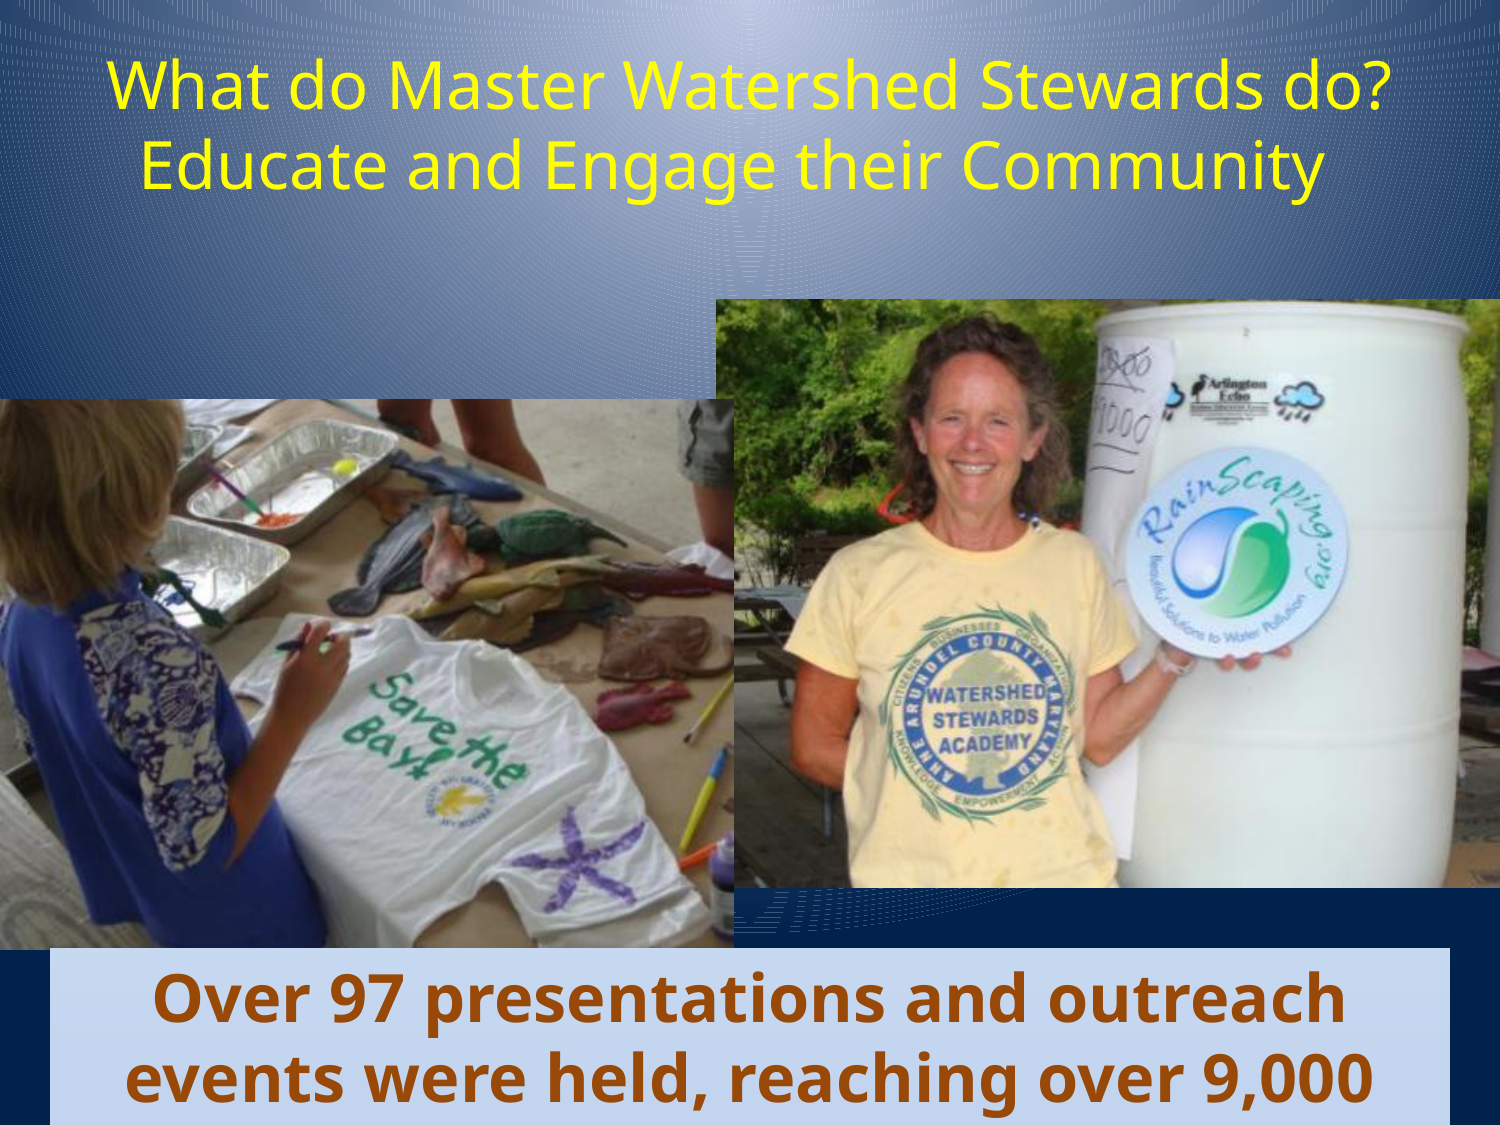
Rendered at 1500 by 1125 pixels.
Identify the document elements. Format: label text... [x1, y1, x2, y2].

text_box Over 97 presentations and outreach events were held, reaching over 9,000 people [50, 948, 1450, 1125]
text_box What do Master Watershed Stewards do? Educate and Engage their Community [74, 35, 1425, 263]
picture [0, 299, 1500, 951]
